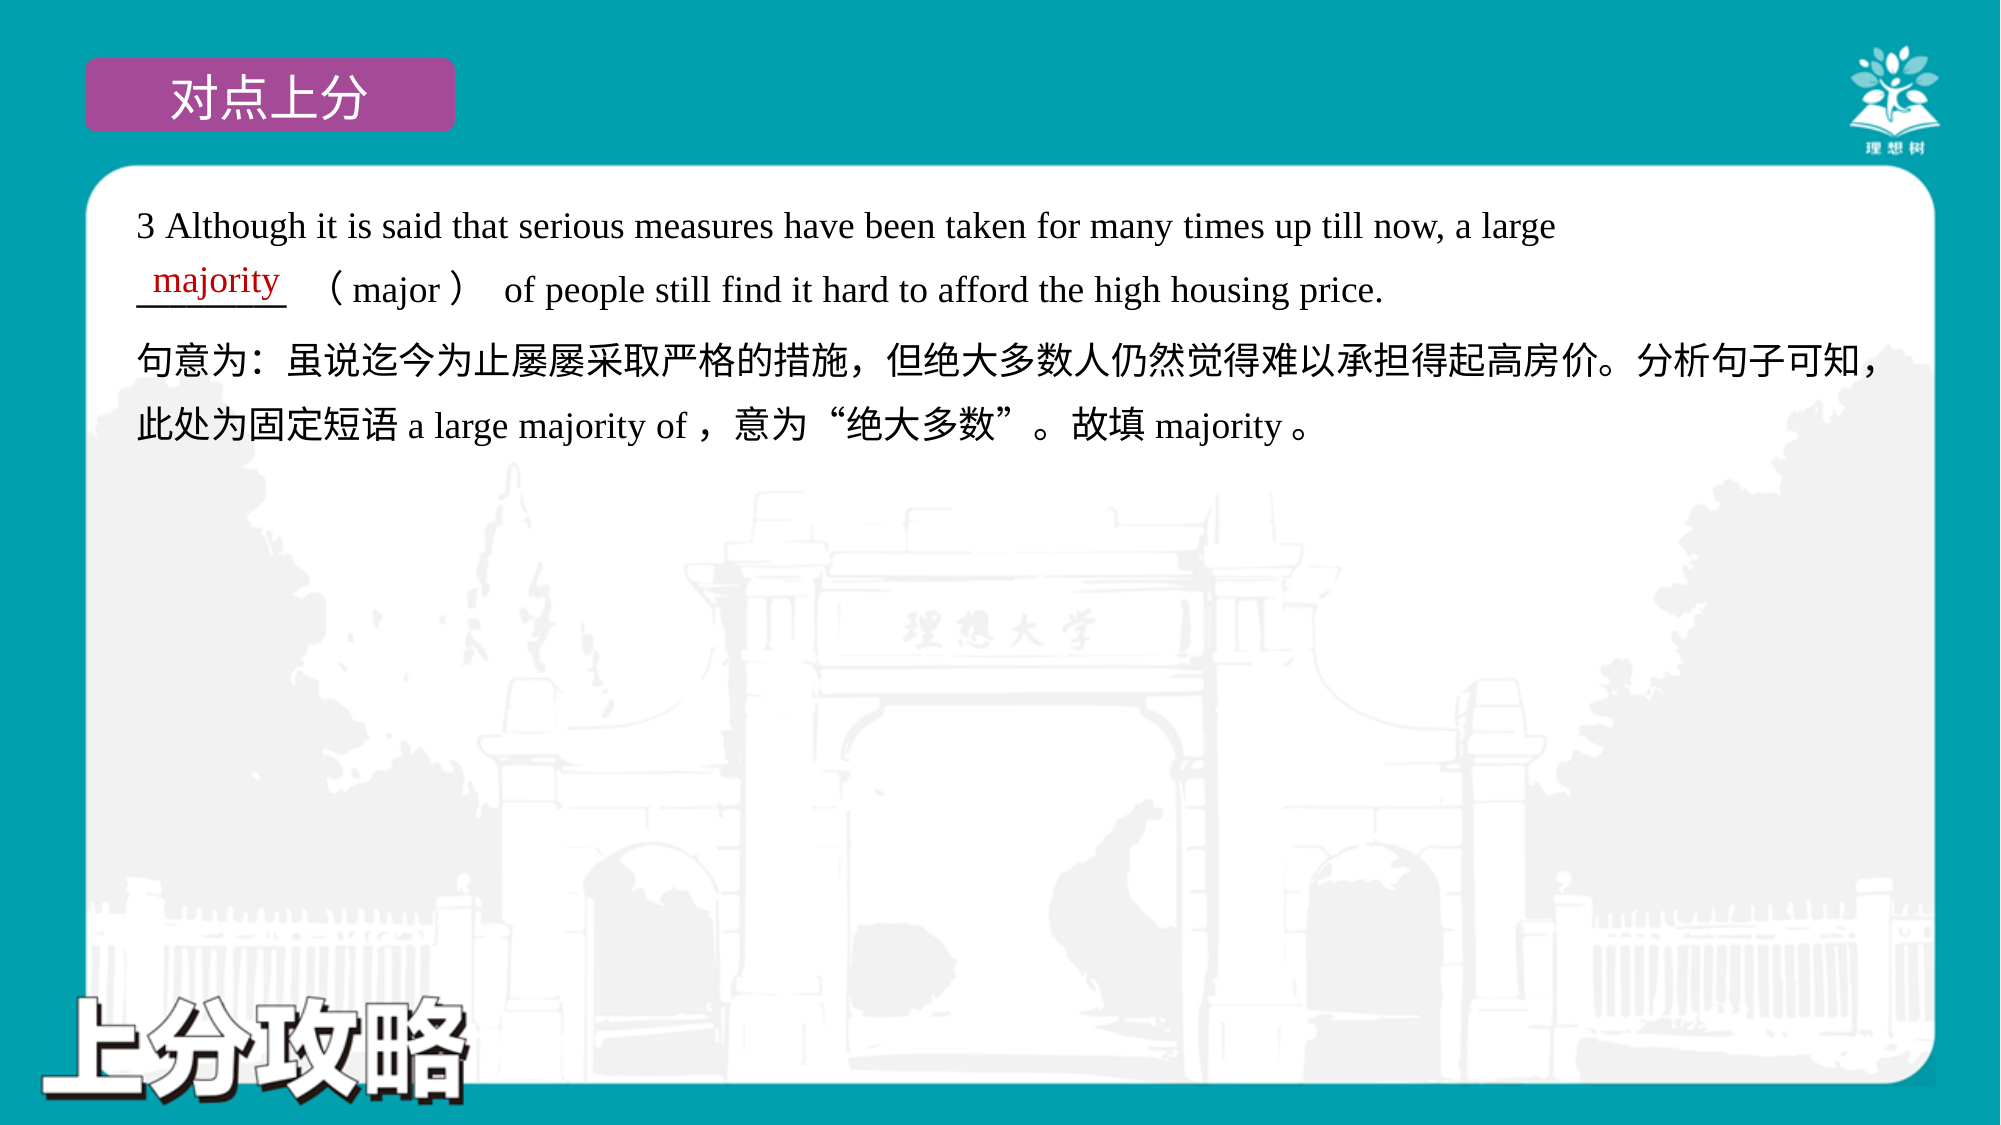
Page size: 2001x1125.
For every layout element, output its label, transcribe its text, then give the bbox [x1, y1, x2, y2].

text_box 3 Although it is said that serious measures have been taken for many times up till now, a large _________ （major） of people still find it hard to afford the high housing price. [136, 176, 1865, 304]
text_box 句意为：虽说迄今为止屡屡采取严格的措施，但绝大多数人仍然觉得难以承担得起高房价。分析句子可知， 此处为固定短语a large majority of，意为“绝大多数”。故填majority。 [136, 312, 1865, 440]
text_box majority [139, 235, 294, 294]
picture [0, 0, 2000, 1125]
